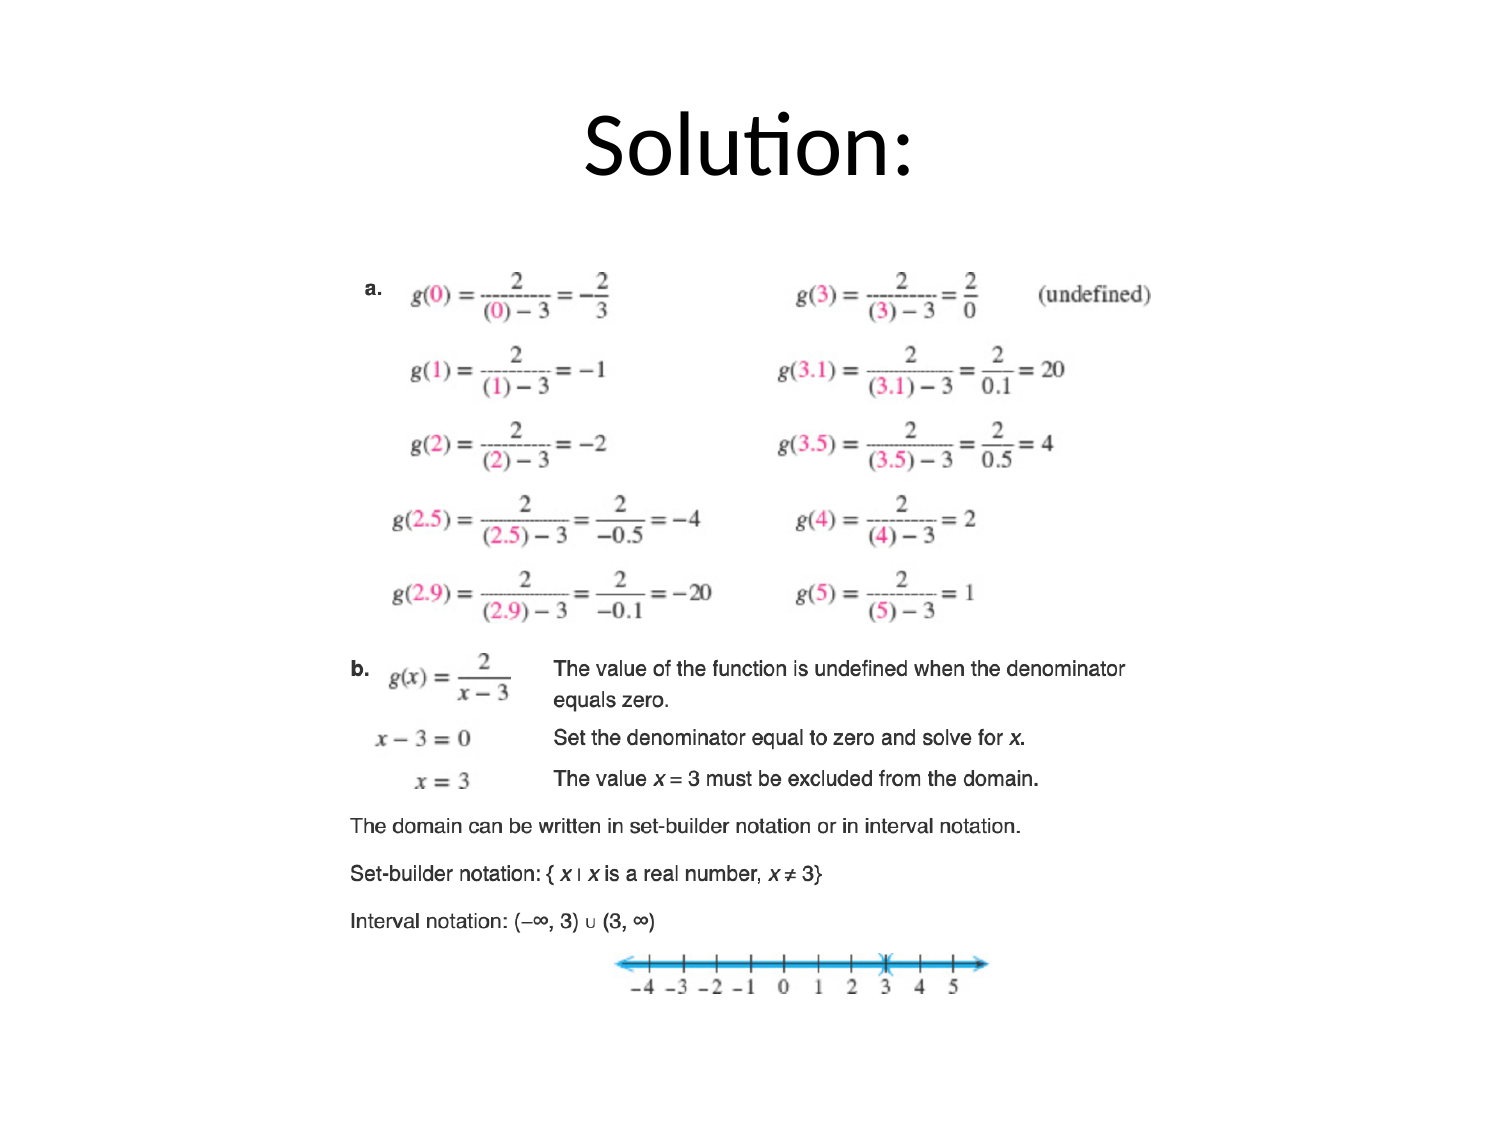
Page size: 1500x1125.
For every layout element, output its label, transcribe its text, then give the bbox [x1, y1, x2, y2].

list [74, 262, 1426, 1006]
title Solution: [75, 45, 1425, 233]
